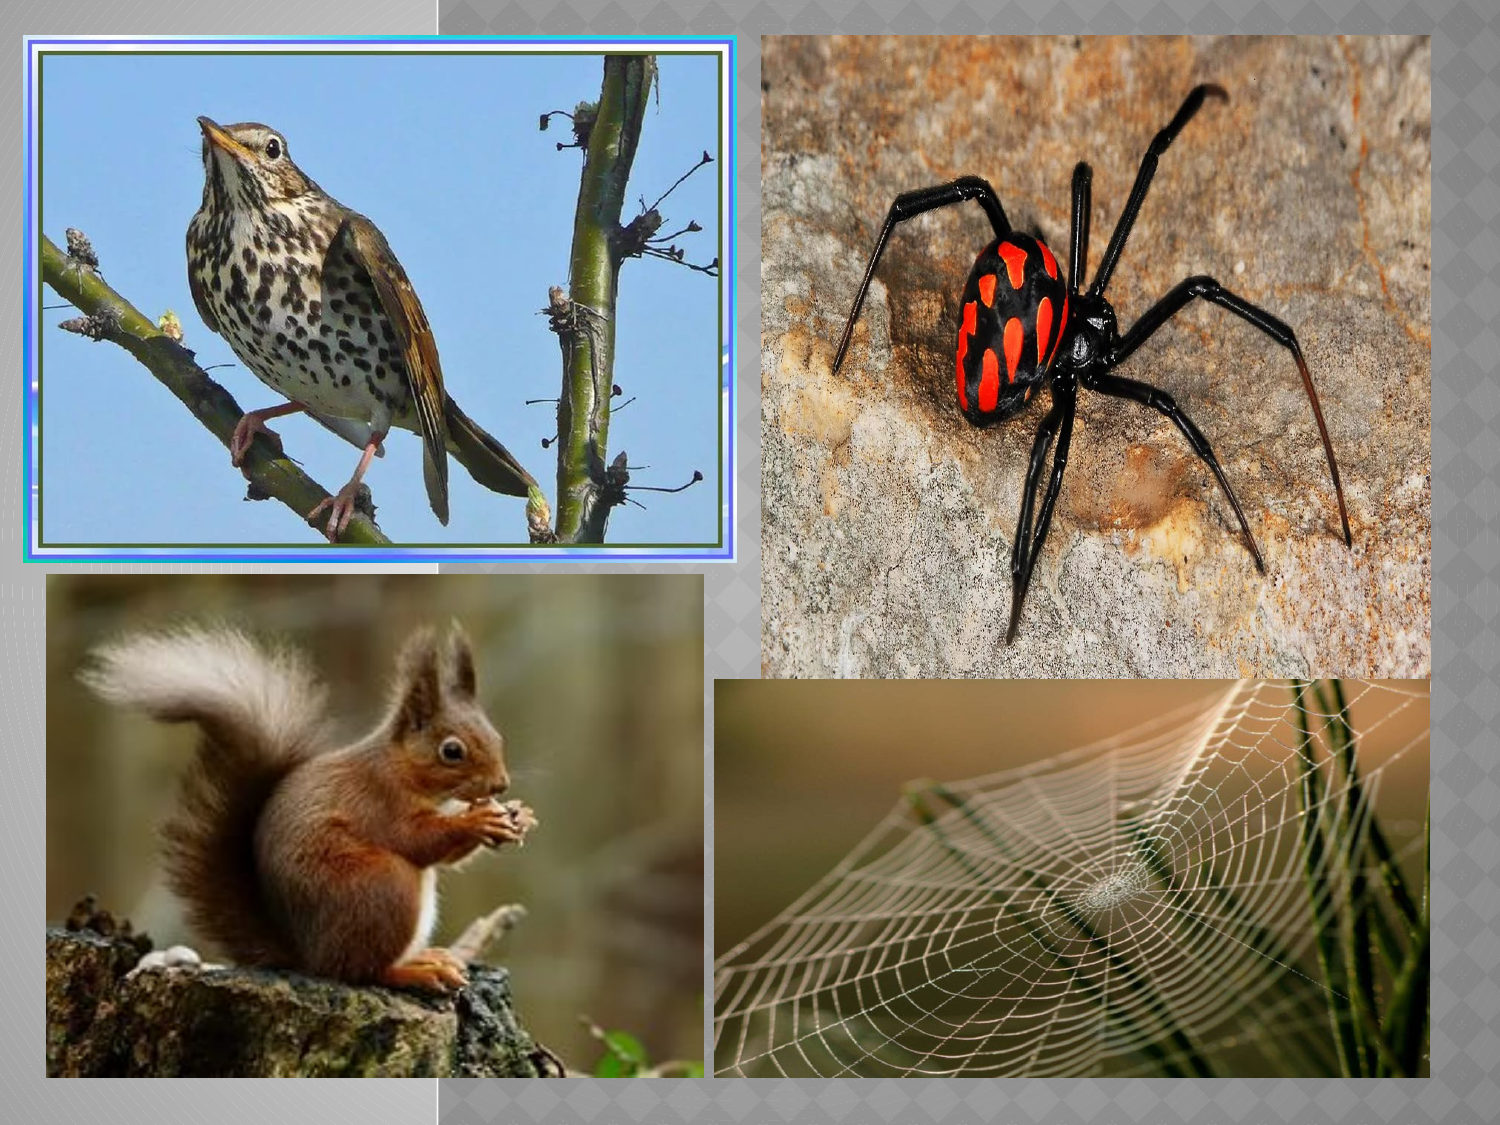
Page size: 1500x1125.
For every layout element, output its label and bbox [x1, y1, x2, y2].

picture [23, 34, 737, 563]
picture [46, 573, 704, 1079]
picture [714, 34, 1431, 1079]
